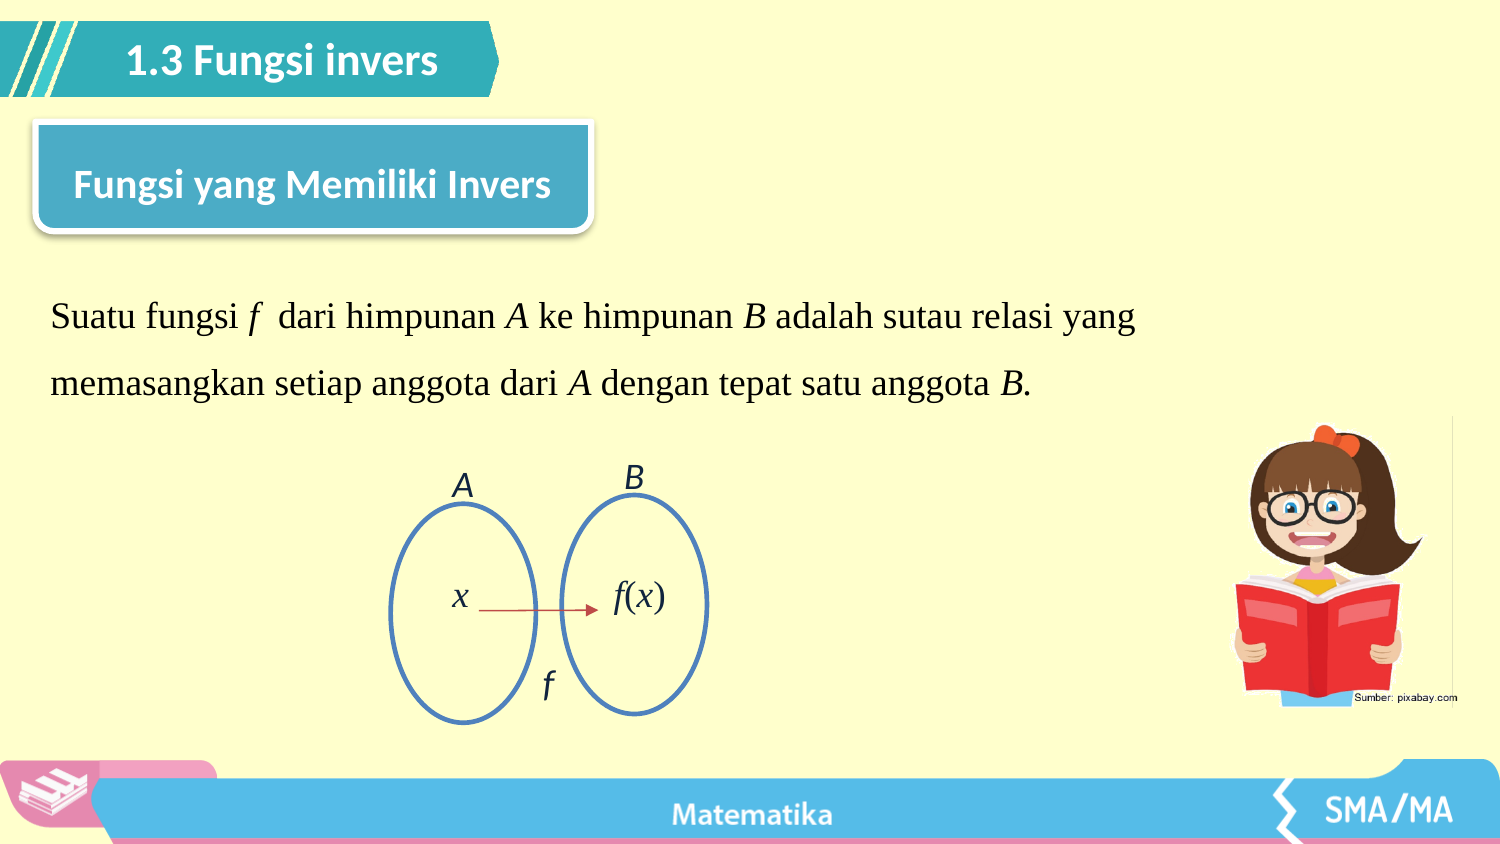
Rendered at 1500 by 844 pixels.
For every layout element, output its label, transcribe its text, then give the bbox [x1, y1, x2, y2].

picture [1160, 416, 1500, 710]
picture [0, 759, 1500, 844]
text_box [35, 121, 624, 232]
text_box Suatu fungsi f dari himpunan A ke himpunan B adalah sutau relasi yang memasangkan setiap anggota dari A dengan tepat satu anggota B. [35, 261, 1162, 411]
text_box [390, 444, 708, 723]
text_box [0, 21, 550, 97]
